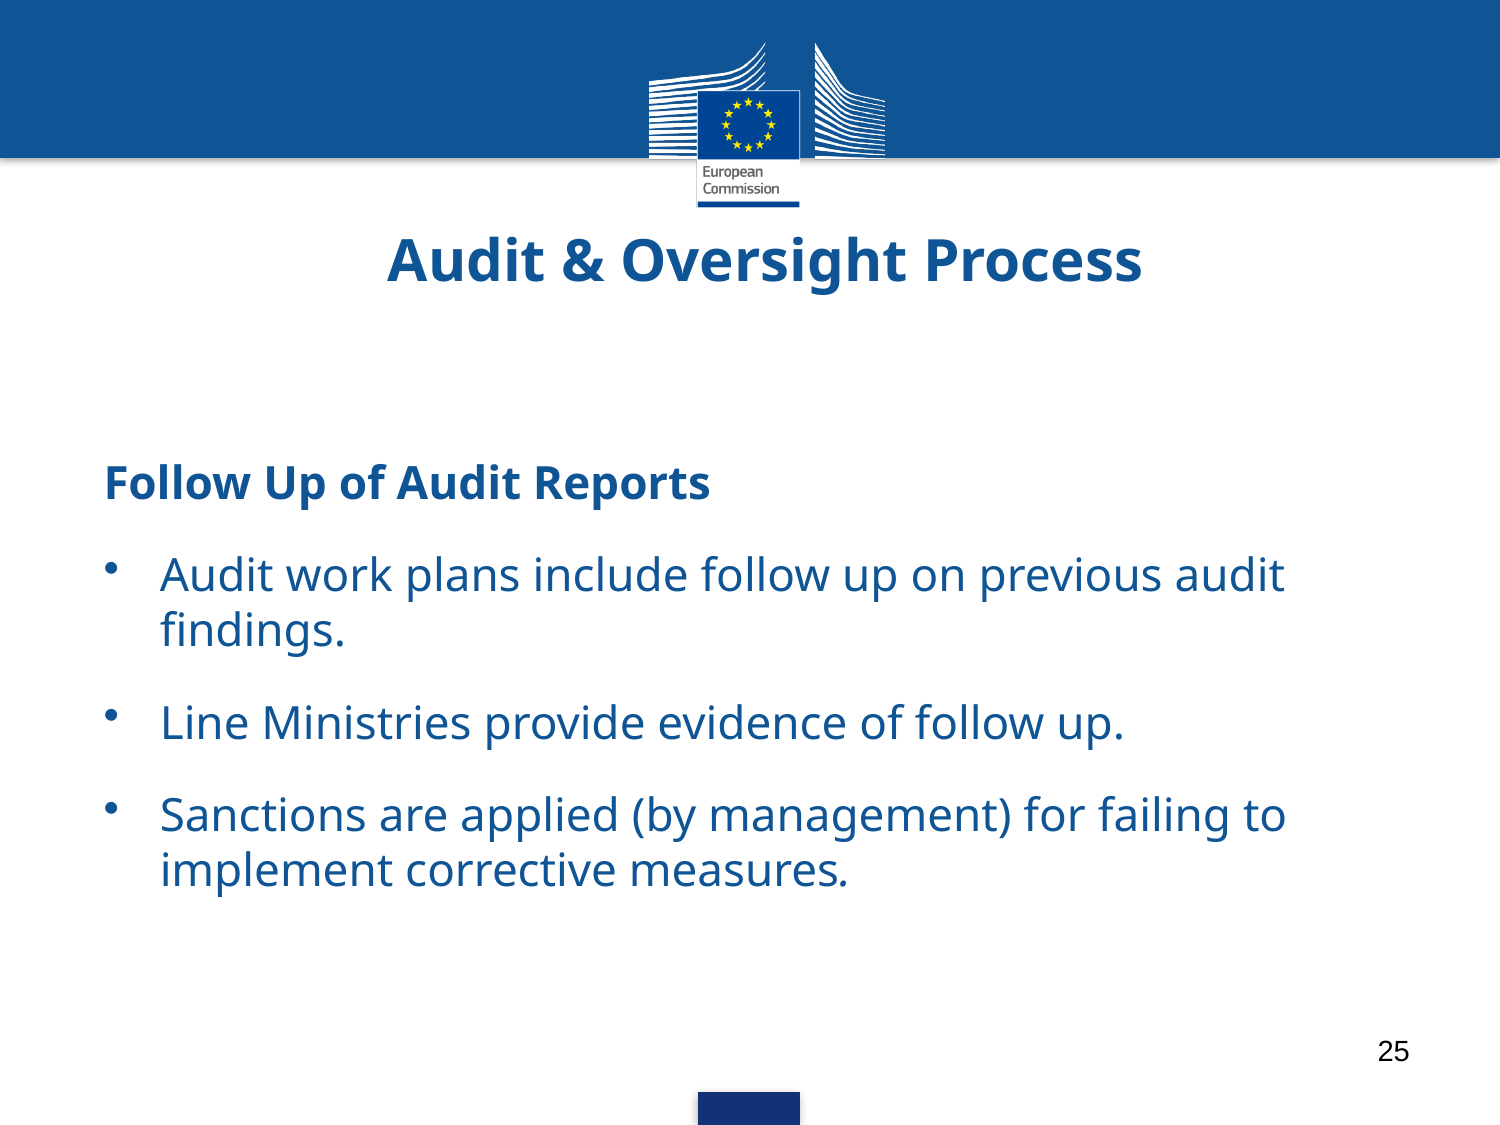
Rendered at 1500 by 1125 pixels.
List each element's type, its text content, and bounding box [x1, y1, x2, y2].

picture [649, 42, 885, 163]
title Audit & Oversight Process [281, 163, 1251, 352]
list Follow Up of Audit Reports Audit work plans include follow up on previous audit findings. Line Ministries provide evidence of follow up. Sanctions are applied (by management) for failing to implement corrective measures. [88, 445, 1398, 965]
slide_number 25 [1074, 1024, 1426, 1103]
